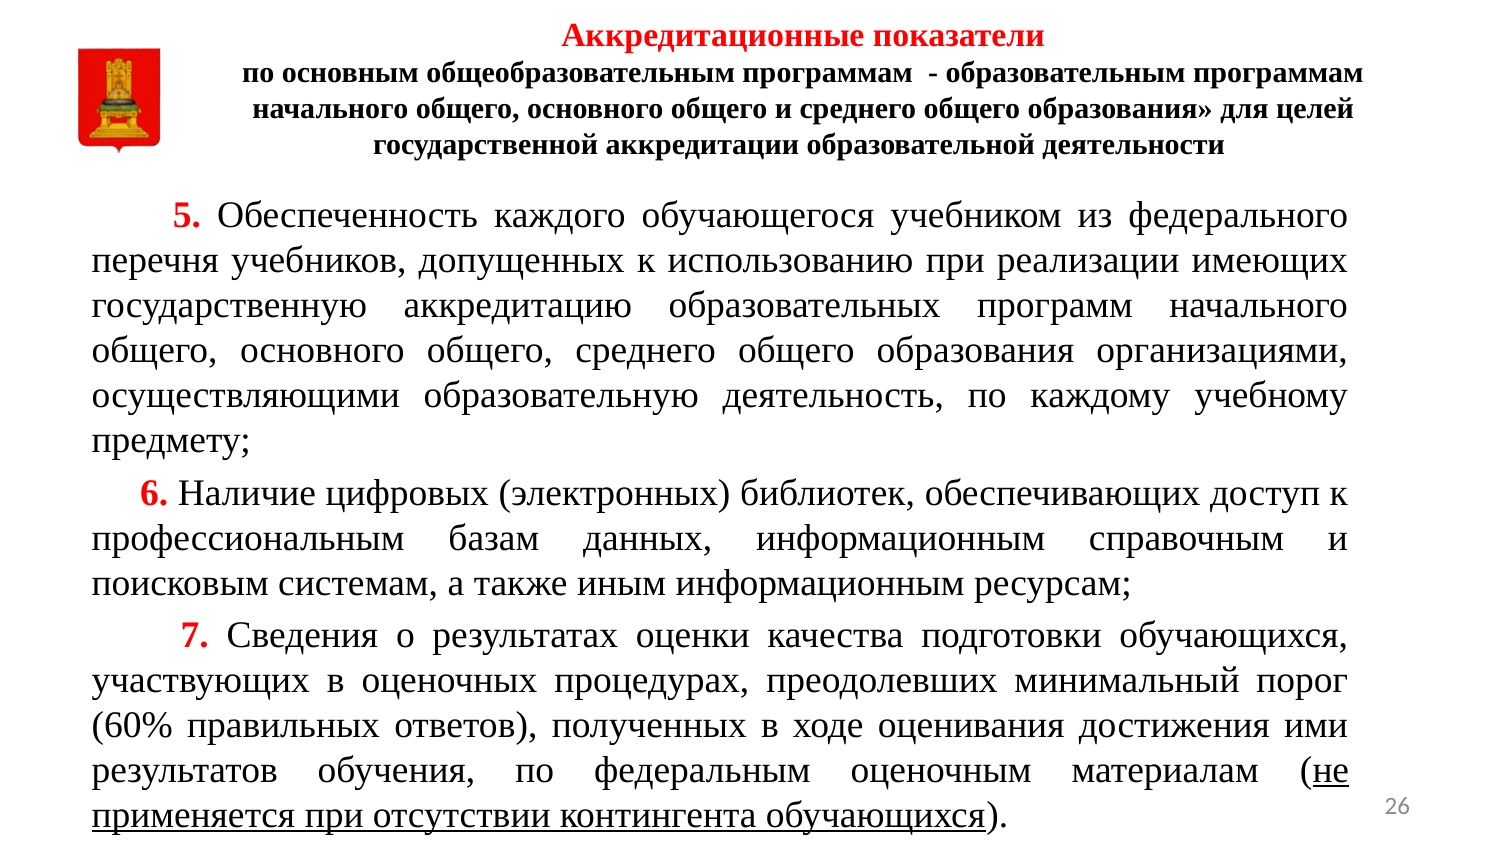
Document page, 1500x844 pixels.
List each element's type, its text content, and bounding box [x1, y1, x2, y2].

title Аккредитационные показатели по основным общеобразовательным программам - образовательным программам начального общего, основного общего и среднего общего образования» для целей государственной аккредитации образовательной деятельности [218, 2, 1388, 168]
slide_number 26 [1074, 782, 1425, 827]
picture [76, 43, 166, 160]
list 5. Обеспеченность каждого обучающегося учебником из федерального перечня учебников, допущенных к использованию при реализации имеющих государственную аккредитацию образовательных программ начального общего, основного общего, среднего общего образования организациями, осуществляющими образовательную деятельность, по каждому учебному предмету; 6. Наличие цифровых (электронных) библиотек, обеспечивающих доступ к профессиональным базам данных, информационным справочным и поисковым системам, а также иным информационным ресурсам; 7. Сведения о результатах оценки качества подготовки обучающихся, участвующих в оценочных процедурах, преодолевших минимальный порог (60% правильных ответов), полученных в ходе оценивания достижения ими результатов обучения, по федеральным оценочным материалам (не применяется при отсутствии контингента обучающихся). [76, 182, 1365, 750]
